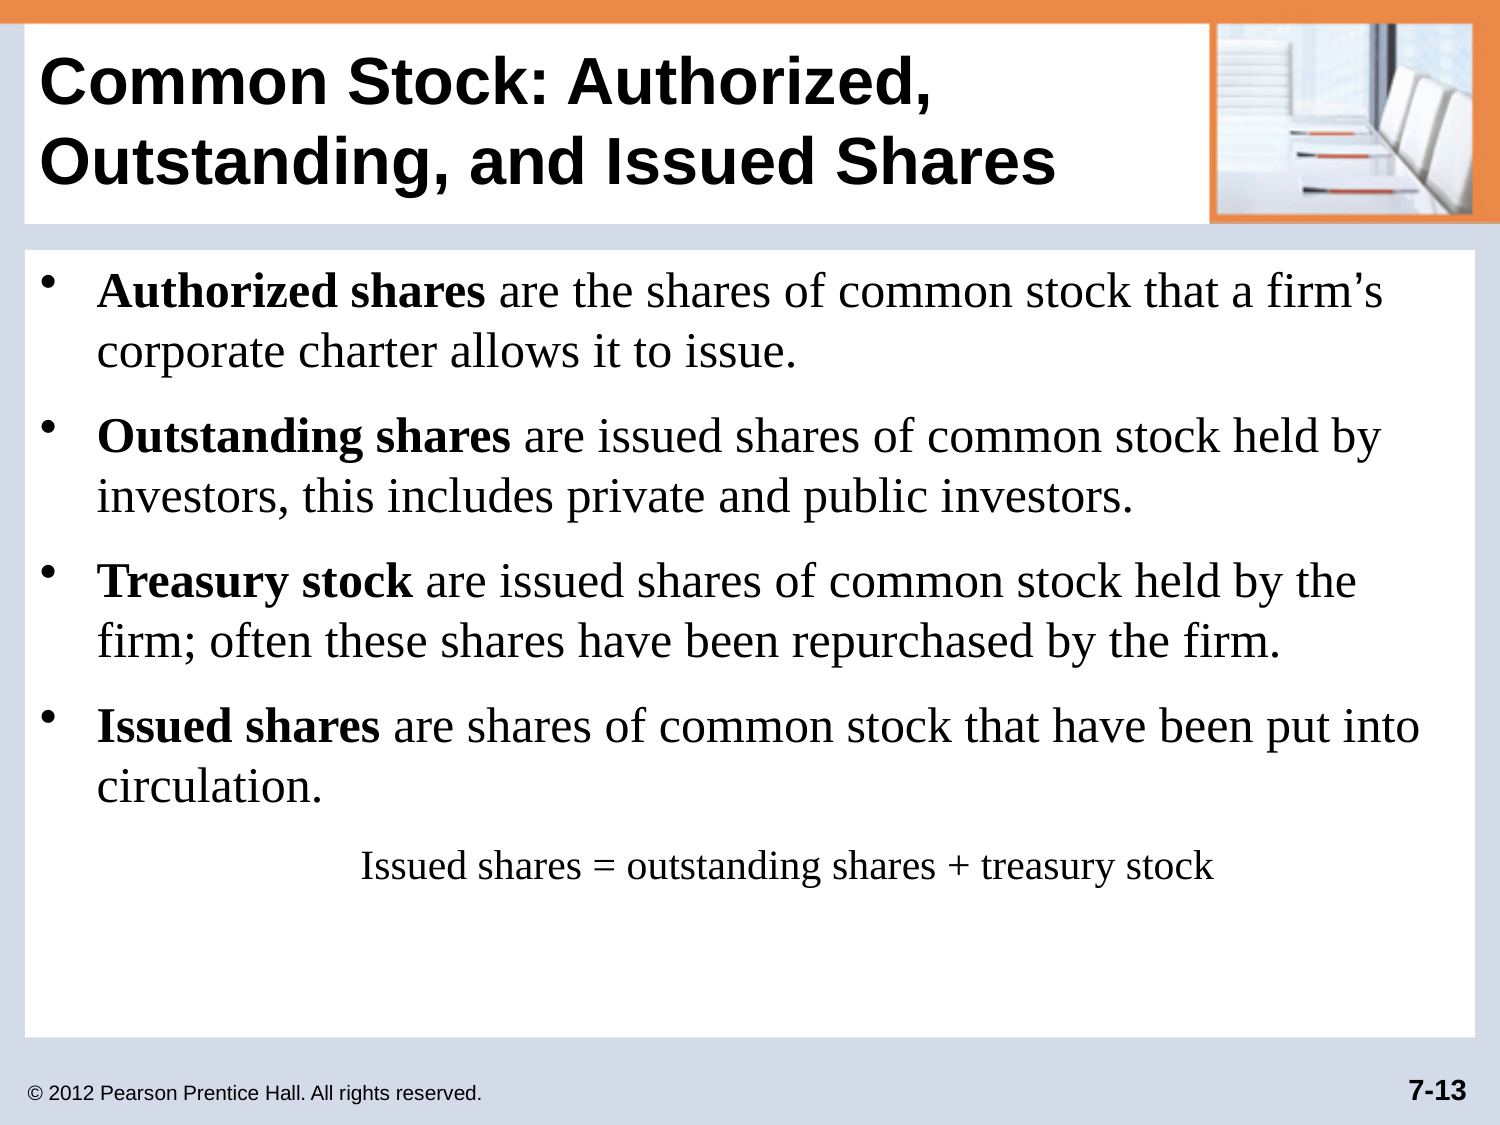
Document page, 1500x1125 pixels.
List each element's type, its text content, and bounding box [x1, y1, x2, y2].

footer © 2012 Pearson Prentice Hall. All rights reserved. [12, 1037, 938, 1113]
list Authorized shares are the shares of common stock that a firm’s corporate charter allows it to issue. Outstanding shares are issued shares of common stock held by investors, this includes private and public investors. Treasury stock are issued shares of common stock held by the firm; often these shares have been repurchased by the firm. Issued shares are shares of common stock that have been put into circulation. Issued shares = outstanding shares + treasury stock [24, 249, 1476, 1013]
title Common Stock: Authorized, Outstanding, and Issued Shares [24, 29, 1201, 206]
slide_number 7-13 [1331, 1038, 1482, 1114]
picture [0, 0, 1500, 224]
